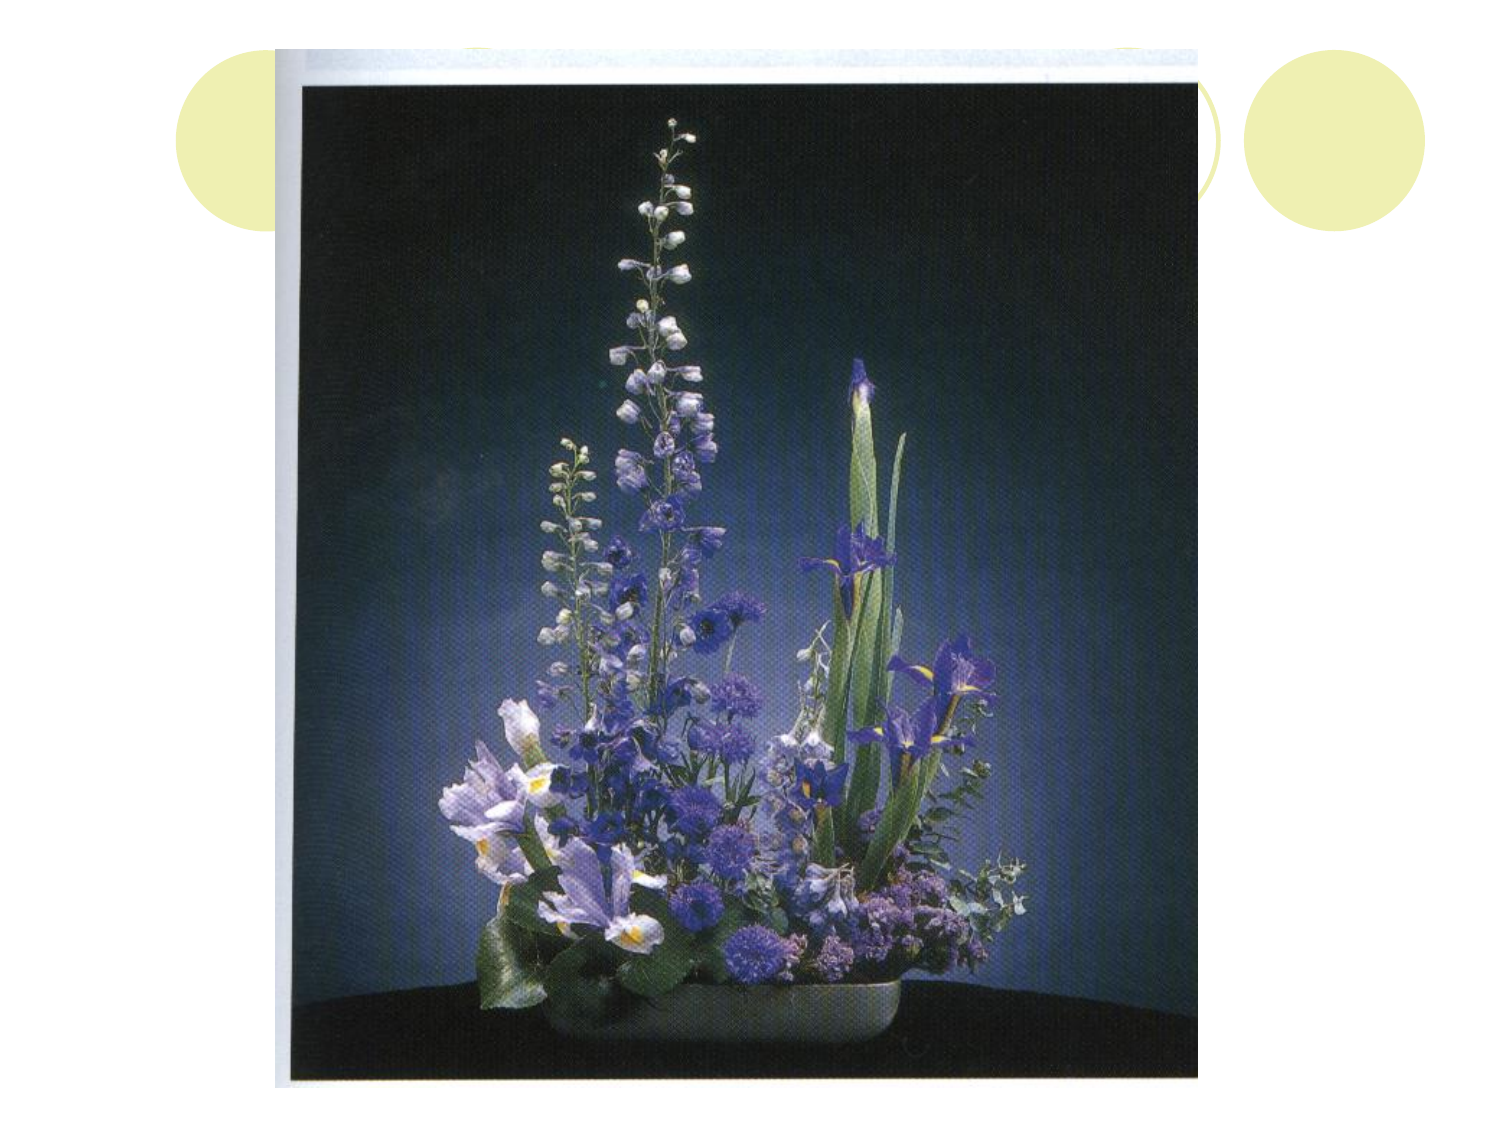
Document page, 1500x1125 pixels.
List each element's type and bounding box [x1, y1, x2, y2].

picture [274, 49, 1198, 1088]
